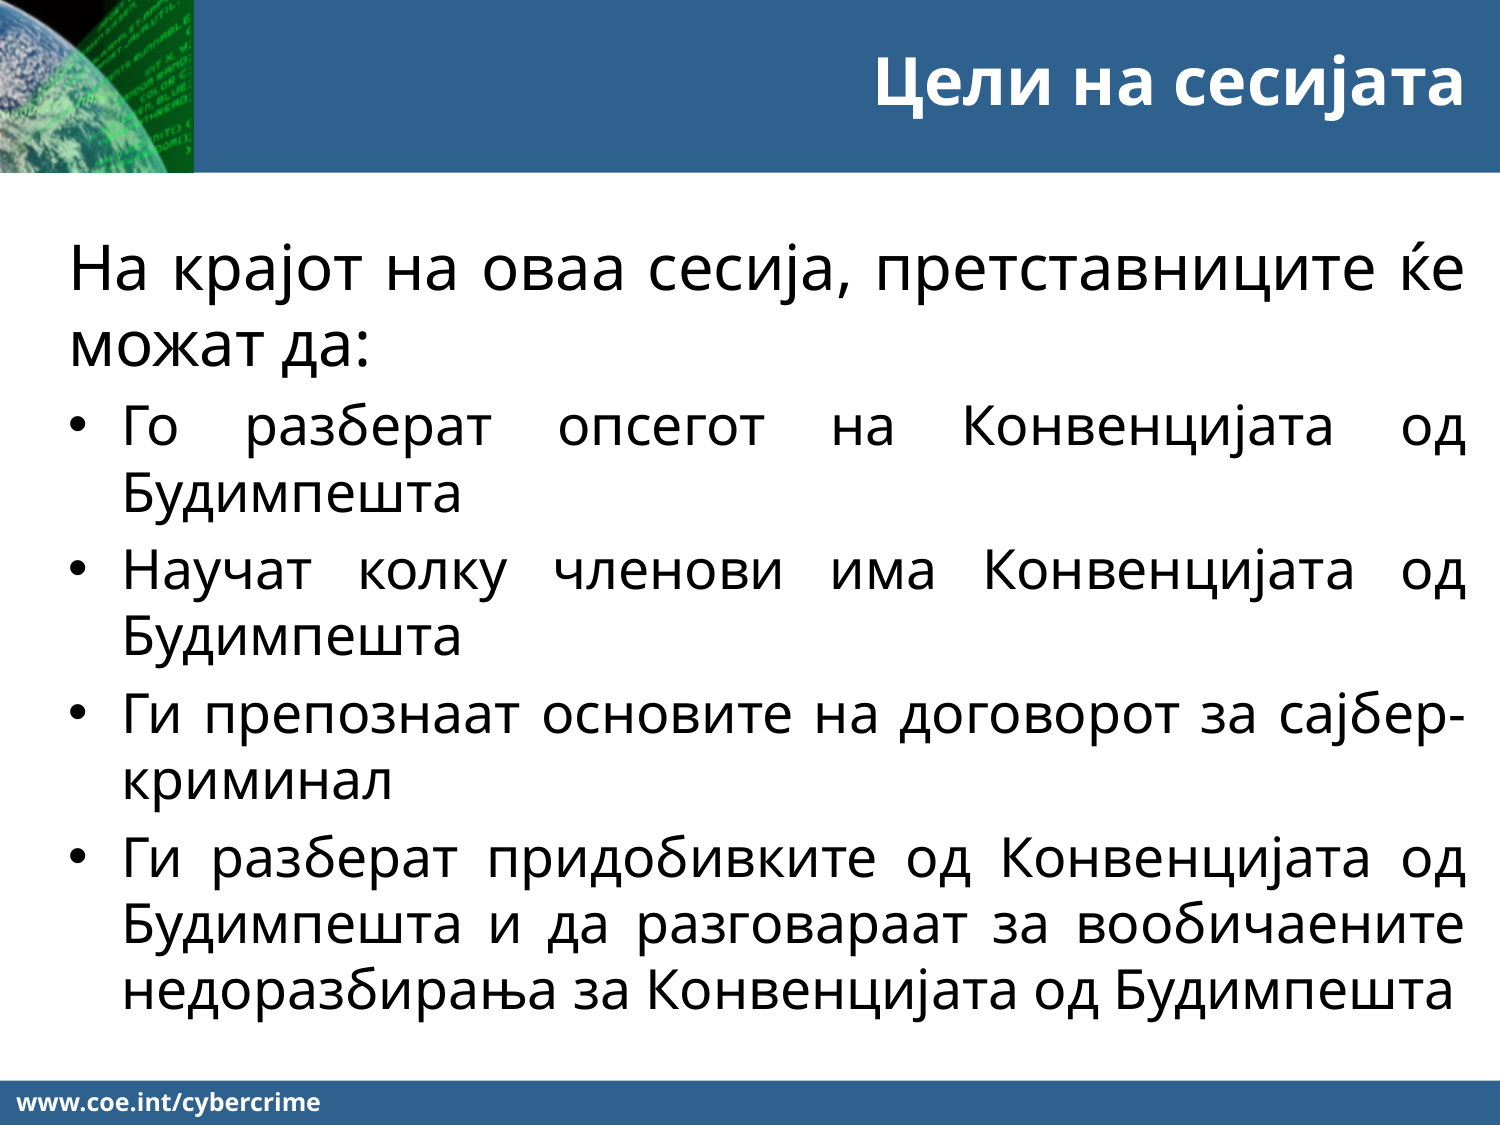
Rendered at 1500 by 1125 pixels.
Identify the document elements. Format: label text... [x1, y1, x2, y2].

list На крајот на оваа сесија, претставниците ќе можат да: Го разберат опсегот на Конвенцијата од Будимпешта Научат колку членови има Конвенцијата од Будимпешта Ги препознаат основите на договорот за сајбер-криминал Ги разберат придобивките од Конвенцијата од Будимпешта и да разговараат за вообичаените недоразбирања за Конвенцијата од Будимпешта [53, 219, 1483, 1080]
text_box Цели на сесијата [230, 31, 1483, 126]
picture [0, 0, 194, 173]
text_box www.coe.int/cybercrime [1, 1079, 1500, 1125]
text_box [197, 0, 1500, 175]
